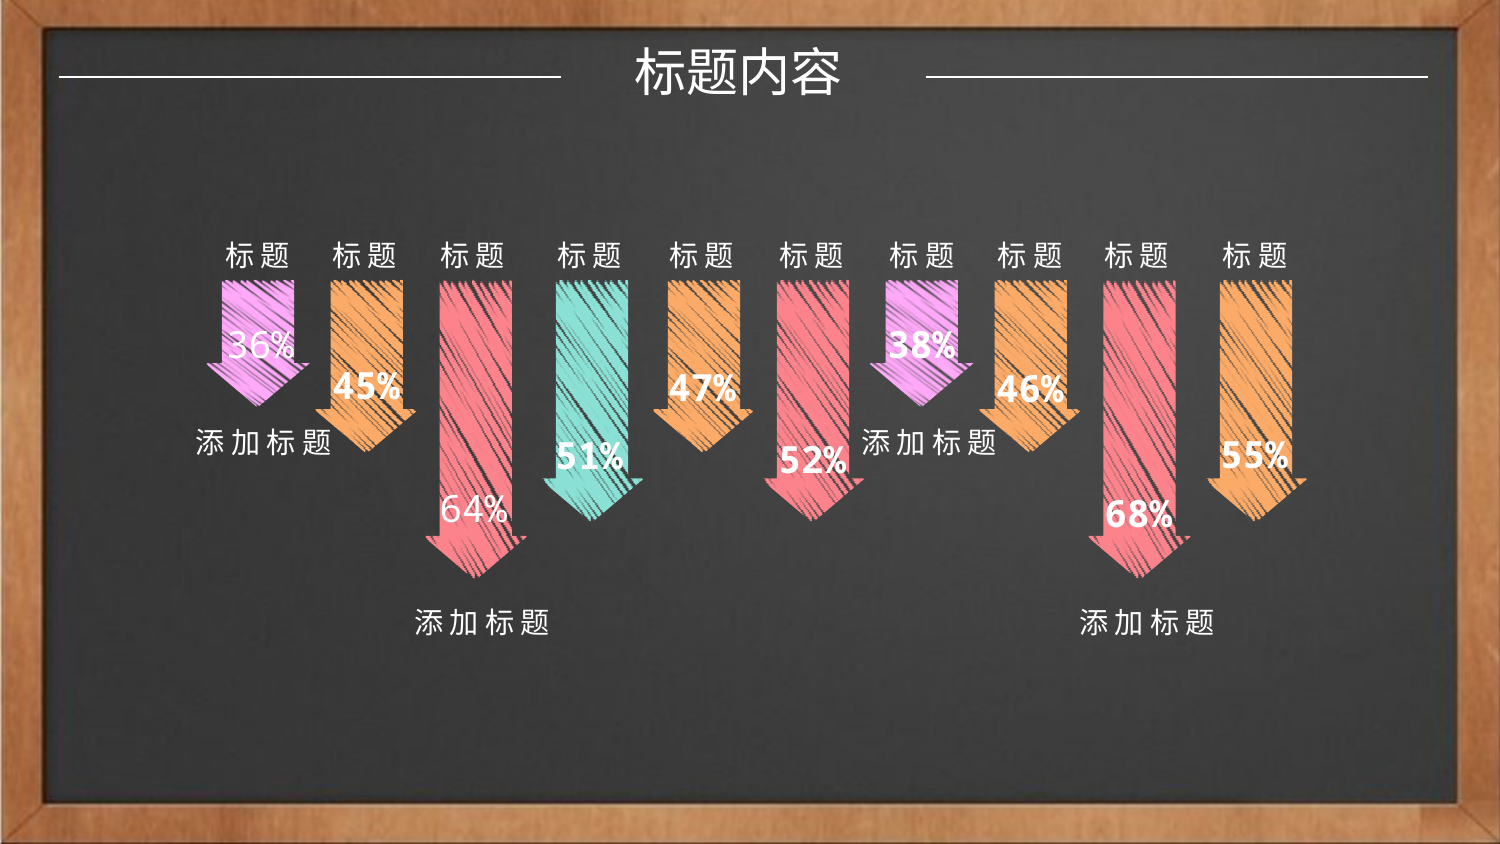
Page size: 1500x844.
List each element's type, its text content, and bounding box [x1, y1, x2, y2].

text_box 标题内容 [608, 32, 868, 110]
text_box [179, 229, 1309, 647]
picture [0, 0, 1500, 844]
